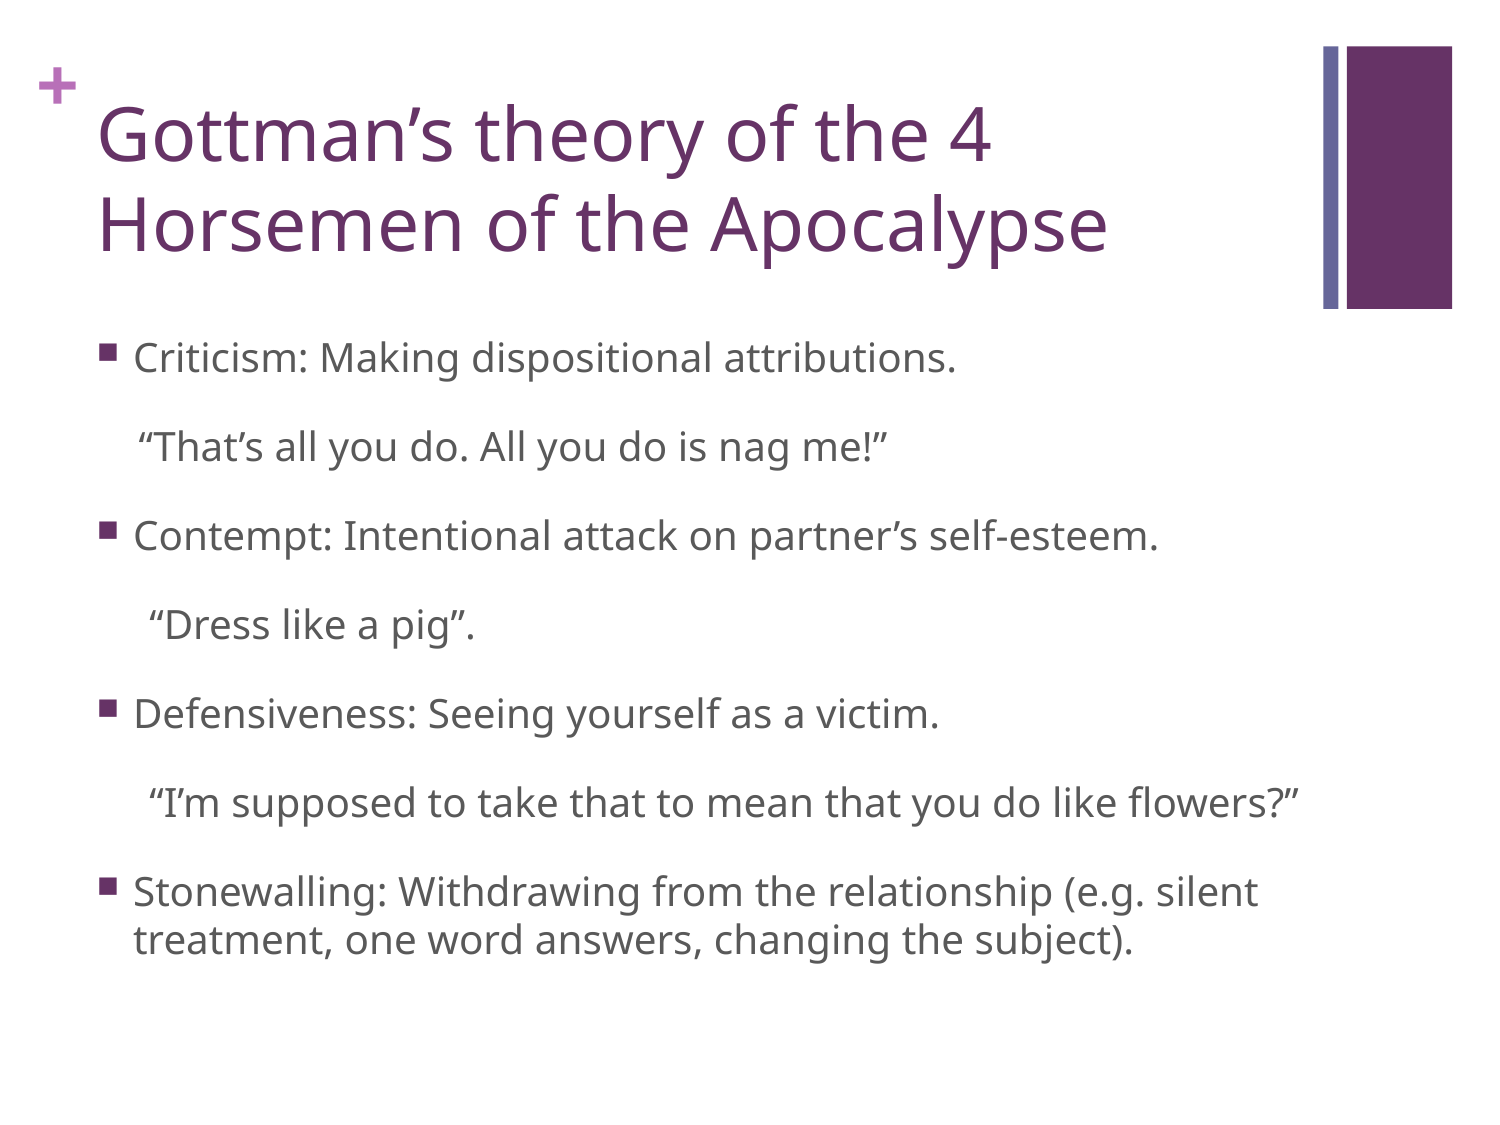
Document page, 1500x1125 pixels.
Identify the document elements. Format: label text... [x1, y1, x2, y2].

title Gottman’s theory of the 4 Horsemen of the Apocalypse [81, 79, 1322, 263]
list Criticism: Making dispositional attributions. “That’s all you do. All you do is nag me!” Contempt: Intentional attack on partner’s self-esteem. “Dress like a pig”. Defensiveness: Seeing yourself as a victim. “I’m supposed to take that to mean that you do like flowers?” Stonewalling: Withdrawing from the relationship (e.g. silent treatment, one word answers, changing the subject). [81, 324, 1322, 1005]
